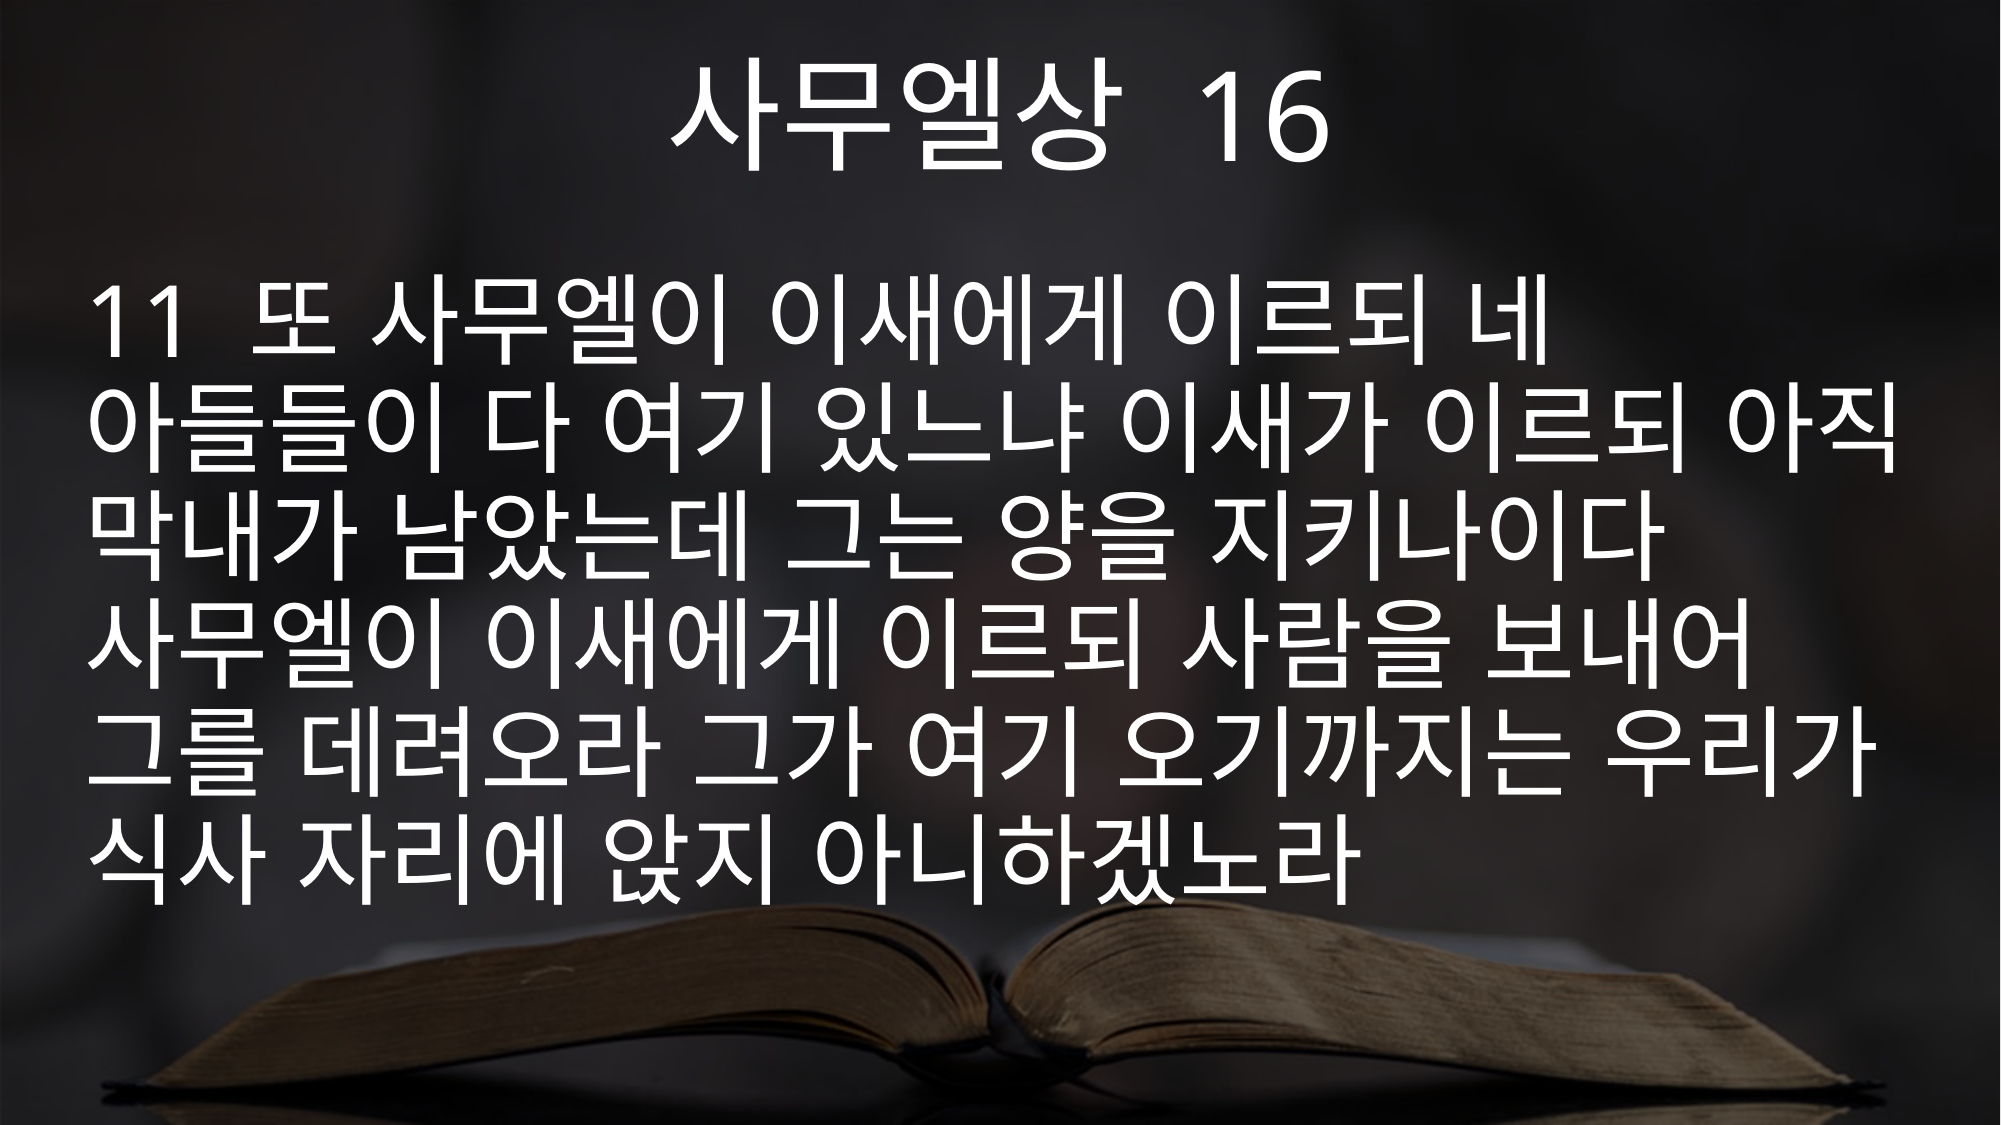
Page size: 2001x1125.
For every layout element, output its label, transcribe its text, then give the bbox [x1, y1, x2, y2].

list 11 또 사무엘이 이새에게 이르되 네 아들들이 다 여기 있느냐 이새가 이르되 아직 막내가 남았는데 그는 양을 지키나이다 사무엘이 이새에게 이르되 사람을 보내어 그를 데려오라 그가 여기 오기까지는 우리가 식사 자리에 앉지 아니하겠노라 [69, 263, 1953, 423]
footer 사무엘상 16 [0, 32, 2000, 192]
picture [0, 0, 2001, 1125]
